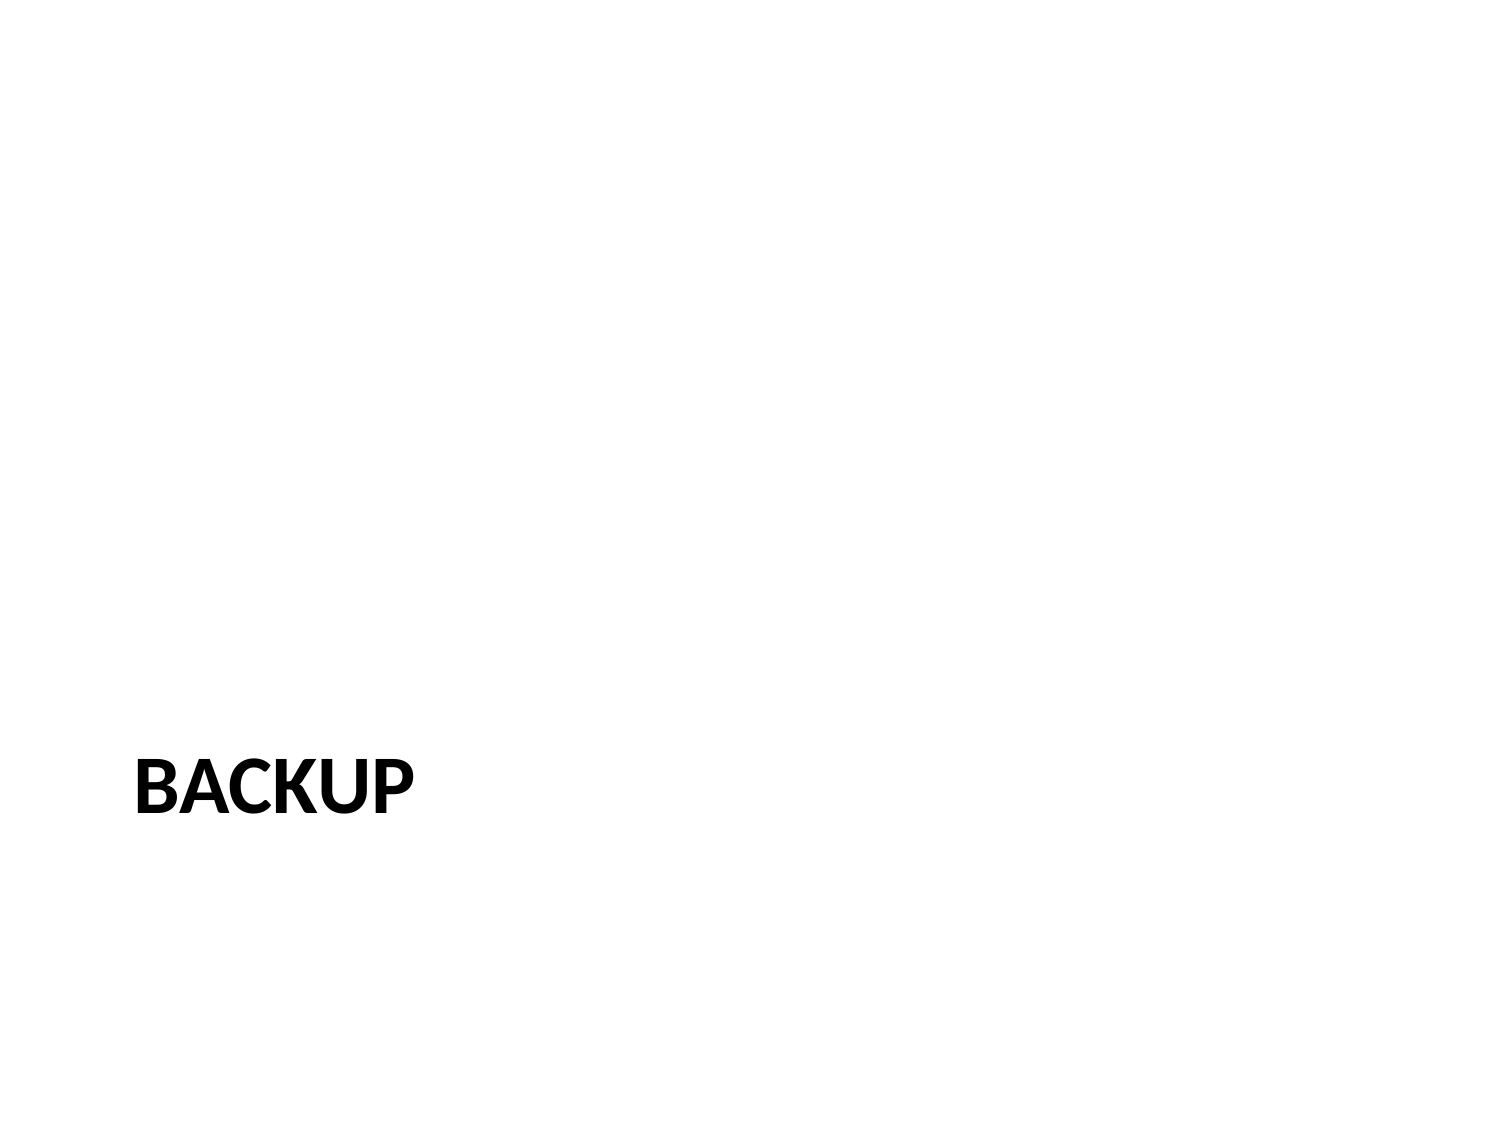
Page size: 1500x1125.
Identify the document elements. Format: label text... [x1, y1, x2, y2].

title backup [118, 722, 1394, 947]
